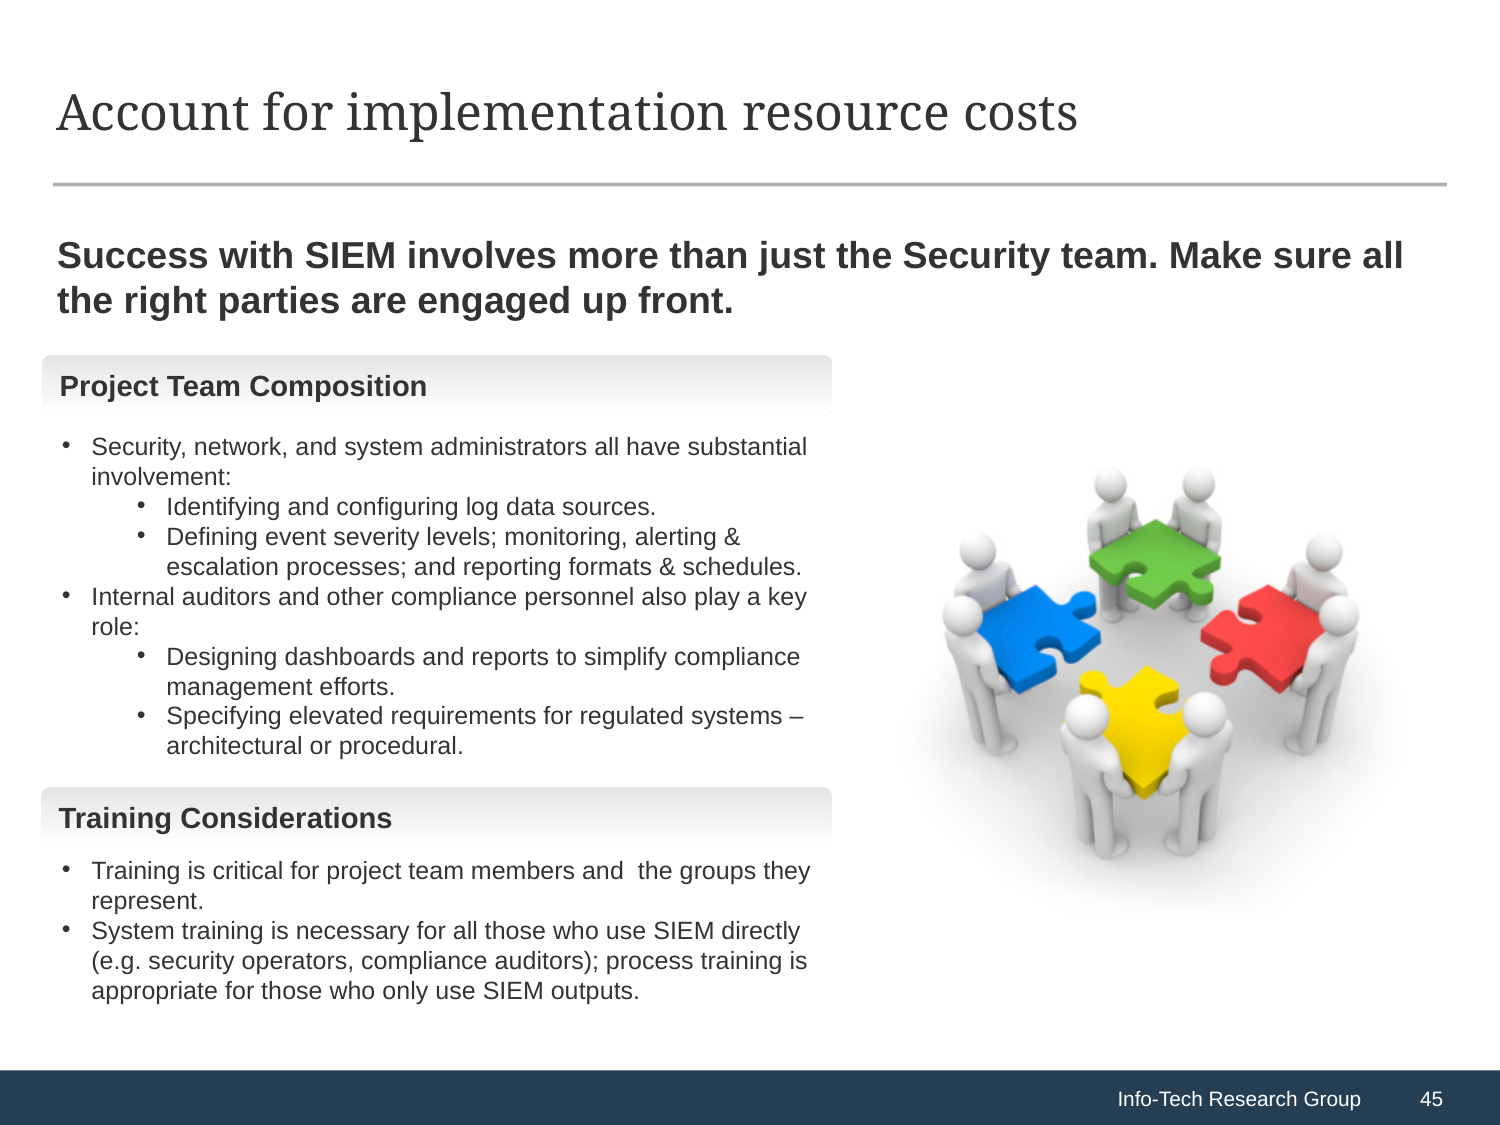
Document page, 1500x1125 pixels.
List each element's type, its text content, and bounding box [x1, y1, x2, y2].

picture [856, 402, 1446, 919]
text_box Security, network, and system administrators all have substantial involvement: Identifying and configuring log data sources. Defining event severity levels; monitoring, alerting & escalation processes; and reporting formats & schedules. Internal auditors and other compliance personnel also play a key role: Designing dashboards and reports to simplify compliance management efforts. Specifying elevated requirements for regulated systems – architectural or procedural. [47, 423, 833, 768]
text_box Project Team Composition [39, 352, 835, 418]
list Success with SIEM involves more than just the Security team. Make sure all the right parties are engaged up front. [41, 223, 1457, 332]
text_box Training is critical for project team members and the groups they represent. System training is necessary for all those who use SIEM directly (e.g. security operators, compliance auditors); process training is appropriate for those who only use SIEM outputs. [47, 847, 833, 1012]
title Account for implementation resource costs [41, 42, 1457, 185]
text_box Training Considerations [39, 784, 834, 850]
